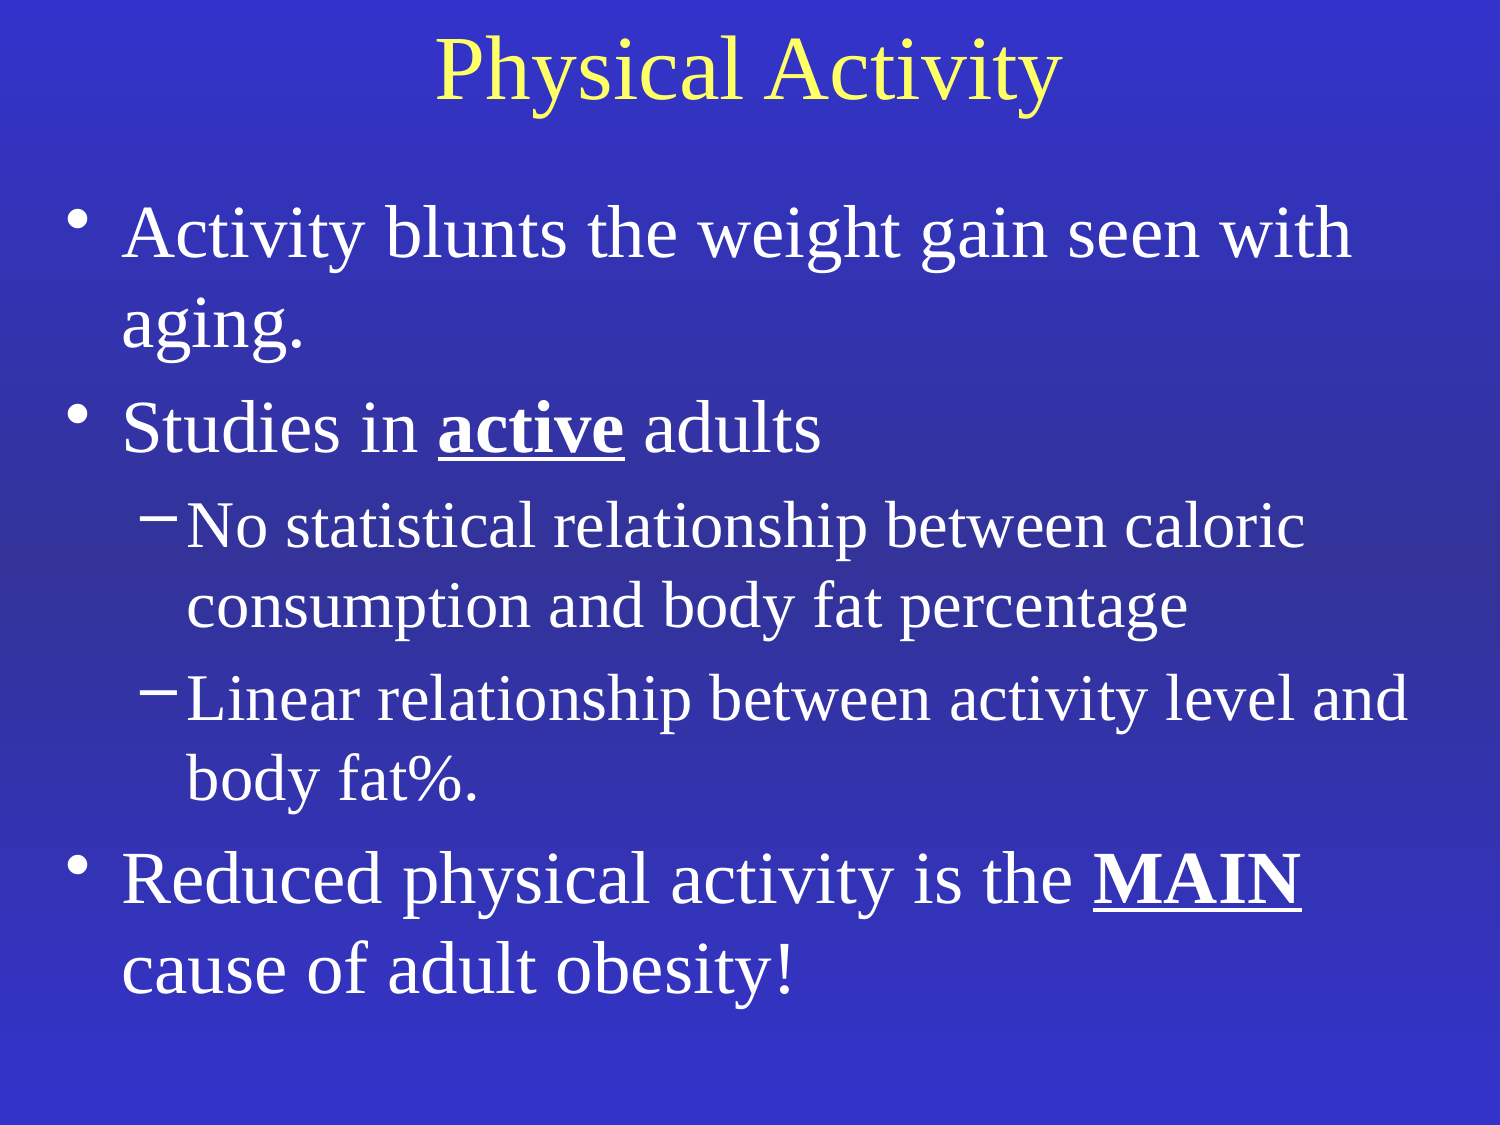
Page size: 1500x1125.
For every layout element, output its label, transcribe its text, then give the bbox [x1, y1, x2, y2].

title Physical Activity [112, 0, 1388, 126]
list Activity blunts the weight gain seen with aging. Studies in active adults No statistical relationship between caloric consumption and body fat percentage Linear relationship between activity level and body fat%. Reduced physical activity is the MAIN cause of adult obesity! [49, 174, 1463, 1125]
